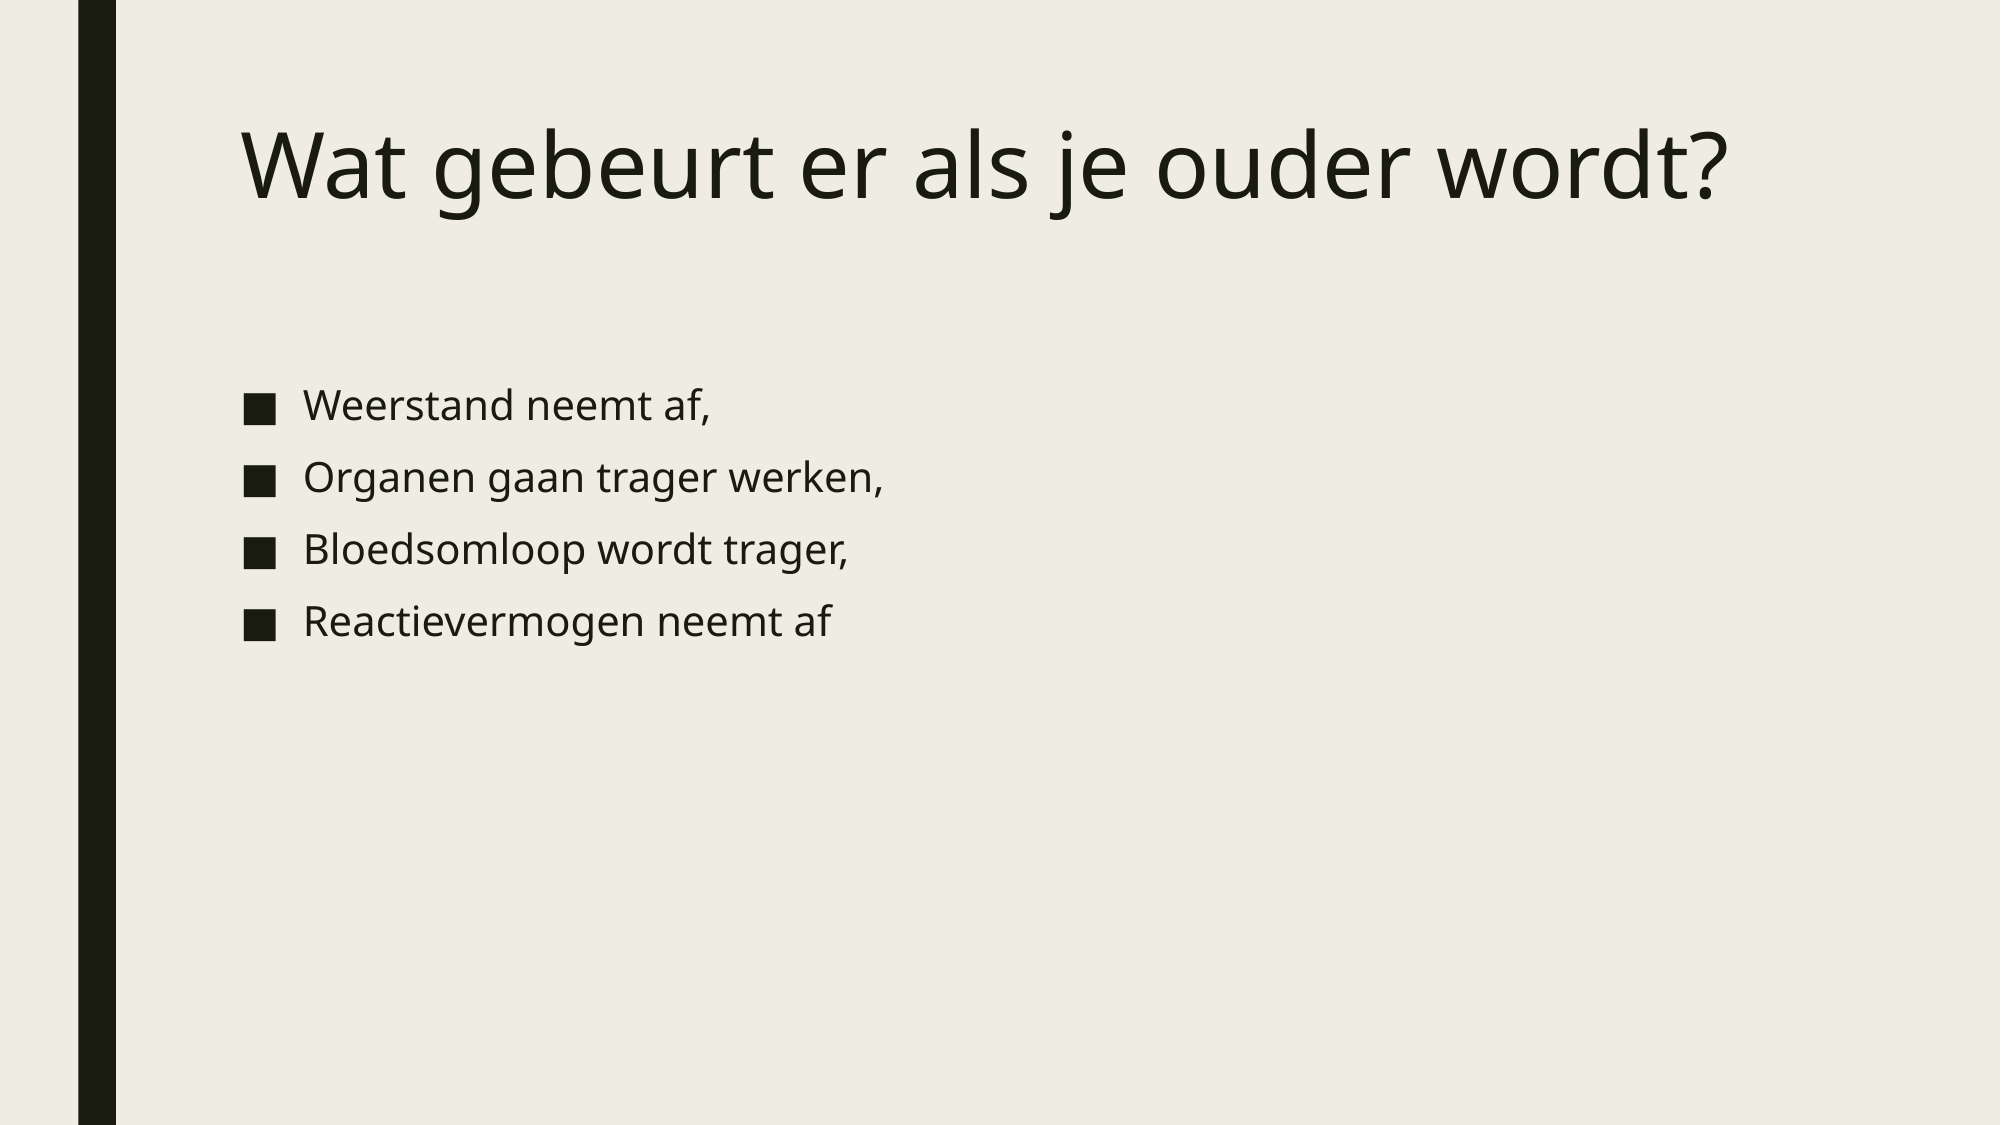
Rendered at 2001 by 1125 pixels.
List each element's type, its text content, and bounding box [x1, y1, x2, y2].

list Weerstand neemt af, Organen gaan trager werken, Bloedsomloop wordt trager, Reactievermogen neemt af [225, 375, 1800, 963]
title Wat gebeurt er als je ouder wordt? [225, 112, 1800, 357]
